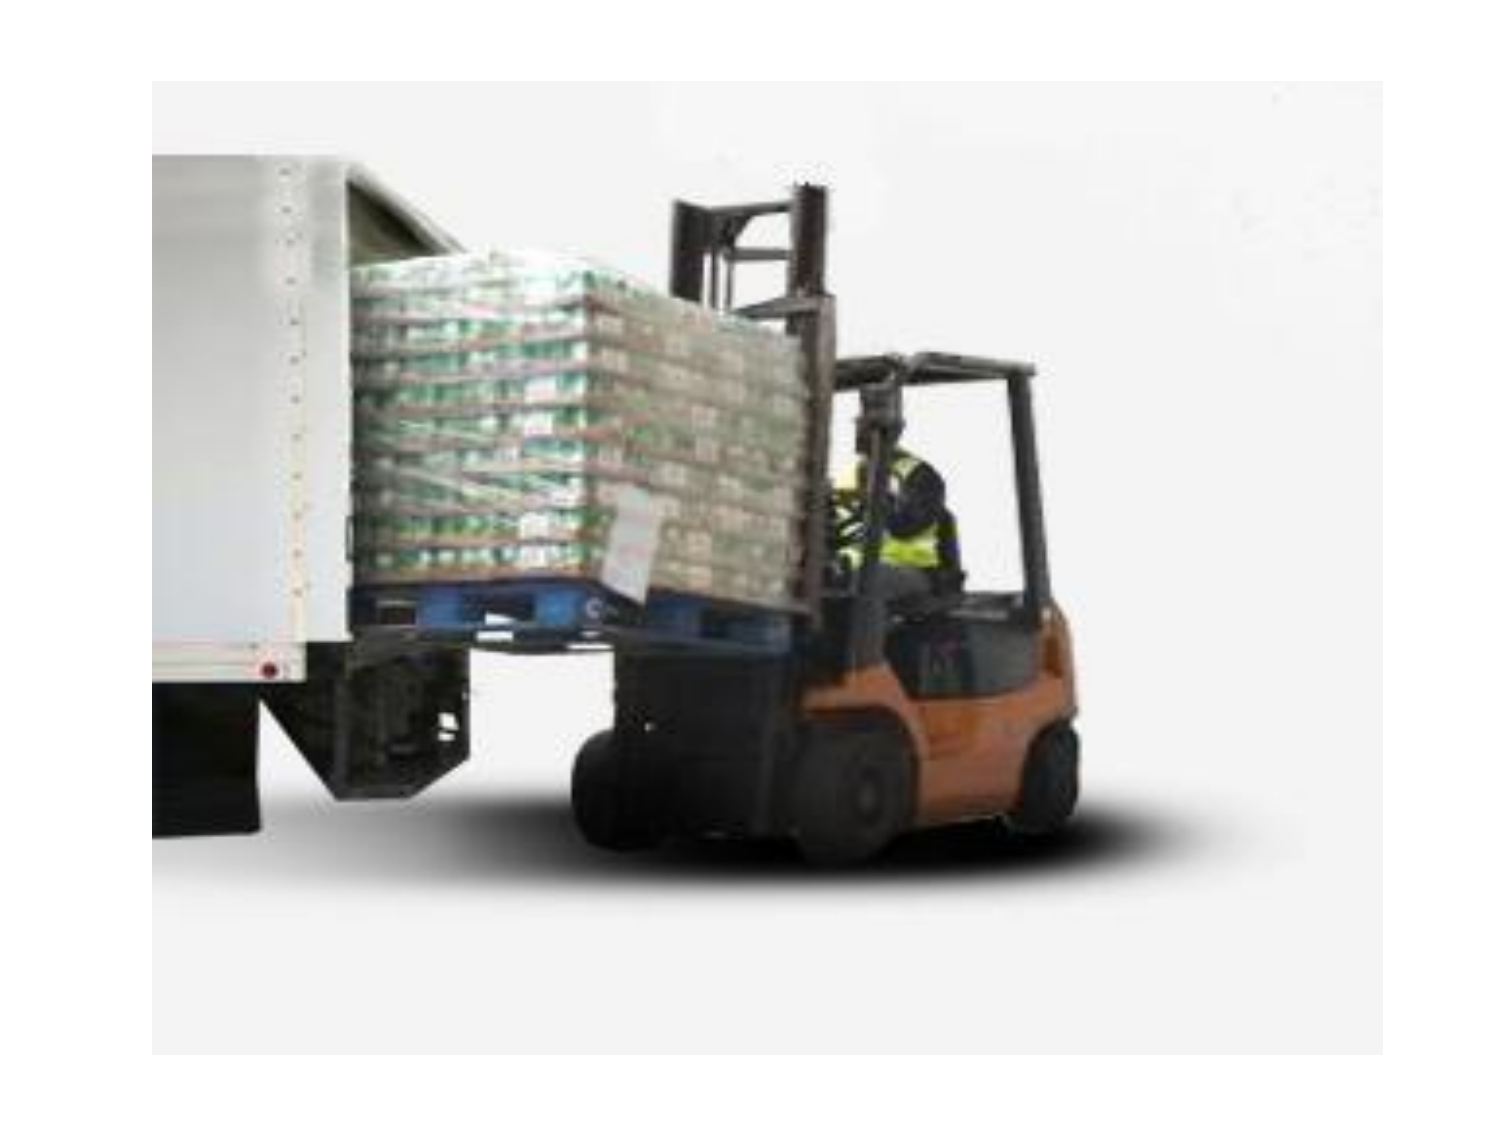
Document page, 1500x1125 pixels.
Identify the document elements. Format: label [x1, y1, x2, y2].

picture [152, 81, 1383, 1055]
